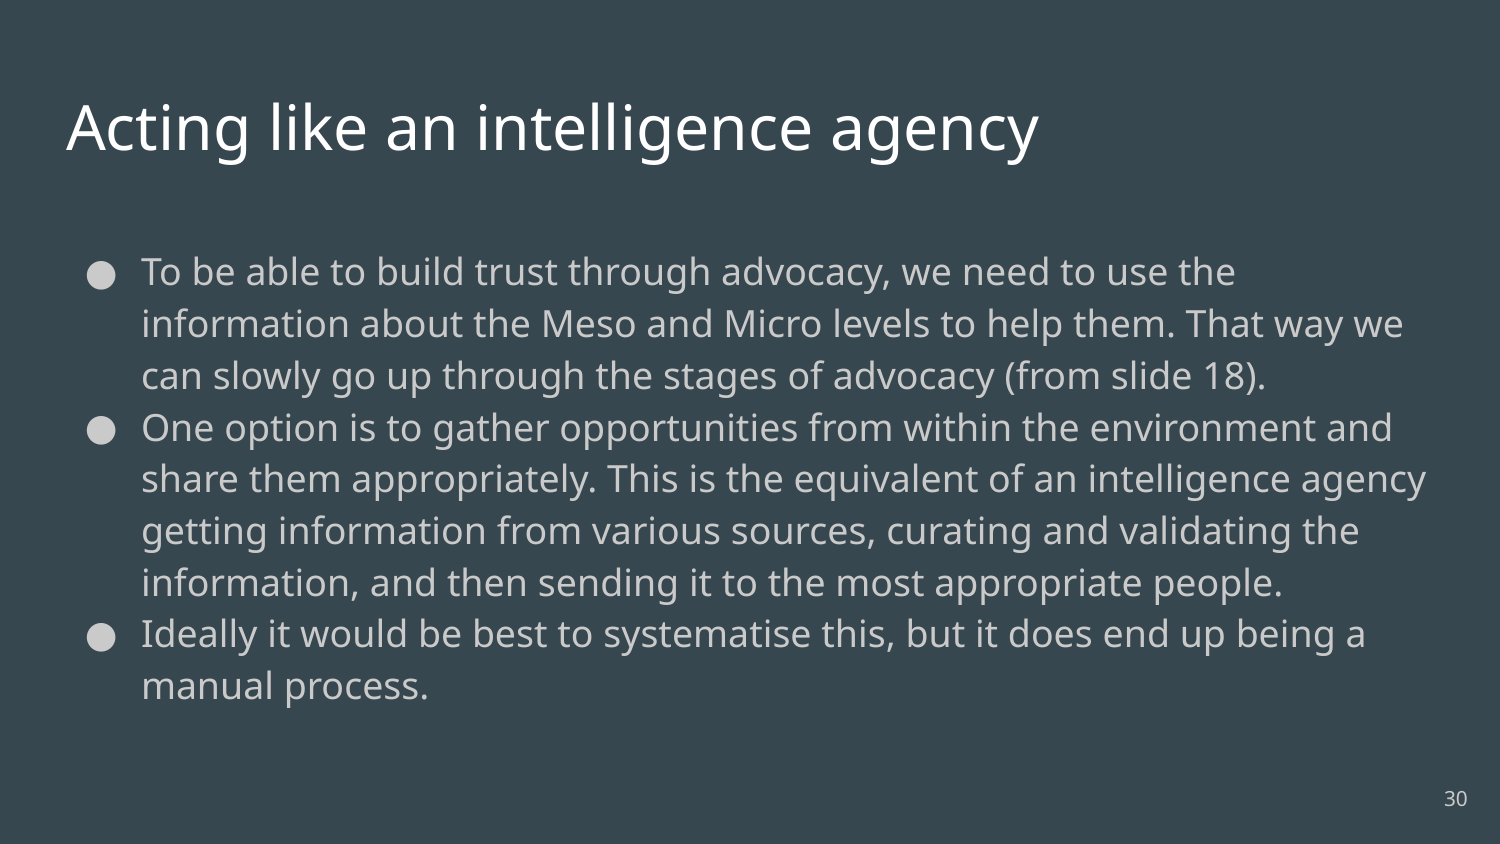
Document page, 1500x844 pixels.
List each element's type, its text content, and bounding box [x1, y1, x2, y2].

title Acting like an intelligence agency [51, 72, 1449, 167]
slide_number ‹#› [1392, 767, 1483, 833]
list To be able to build trust through advocacy, we need to use the information about the Meso and Micro levels to help them. That way we can slowly go up through the stages of advocacy (from slide 18). One option is to gather opportunities from within the environment and share them appropriately. This is the equivalent of an intelligence agency getting information from various sources, curating and validating the information, and then sending it to the most appropriate people. Ideally it would be best to systematise this, but it does end up being a manual process. [51, 226, 1449, 745]
